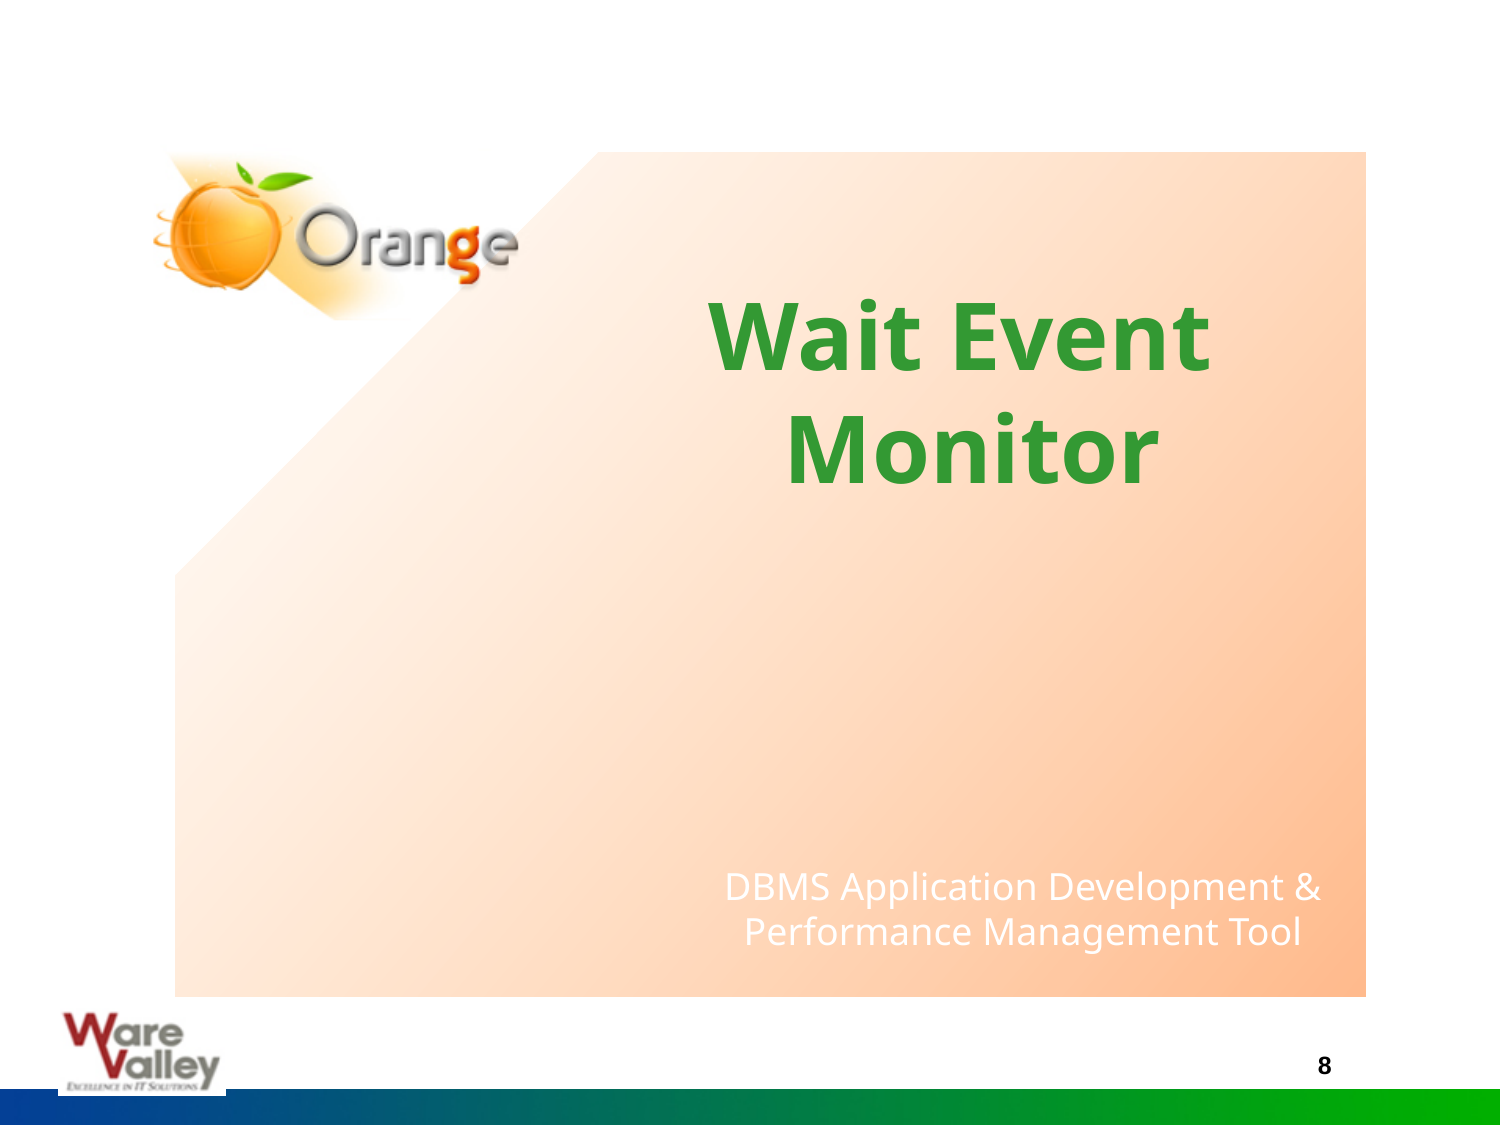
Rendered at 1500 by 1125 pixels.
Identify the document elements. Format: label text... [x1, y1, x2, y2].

text_box DBMS Application Development & Performance Management Tool [709, 855, 1337, 961]
slide_number 8 [1149, 1042, 1500, 1103]
text_box Wait Event Monitor [694, 269, 1227, 510]
picture [422, 1089, 1500, 1125]
text_box [173, 150, 1368, 999]
picture [152, 140, 534, 323]
picture [0, 1007, 313, 1125]
